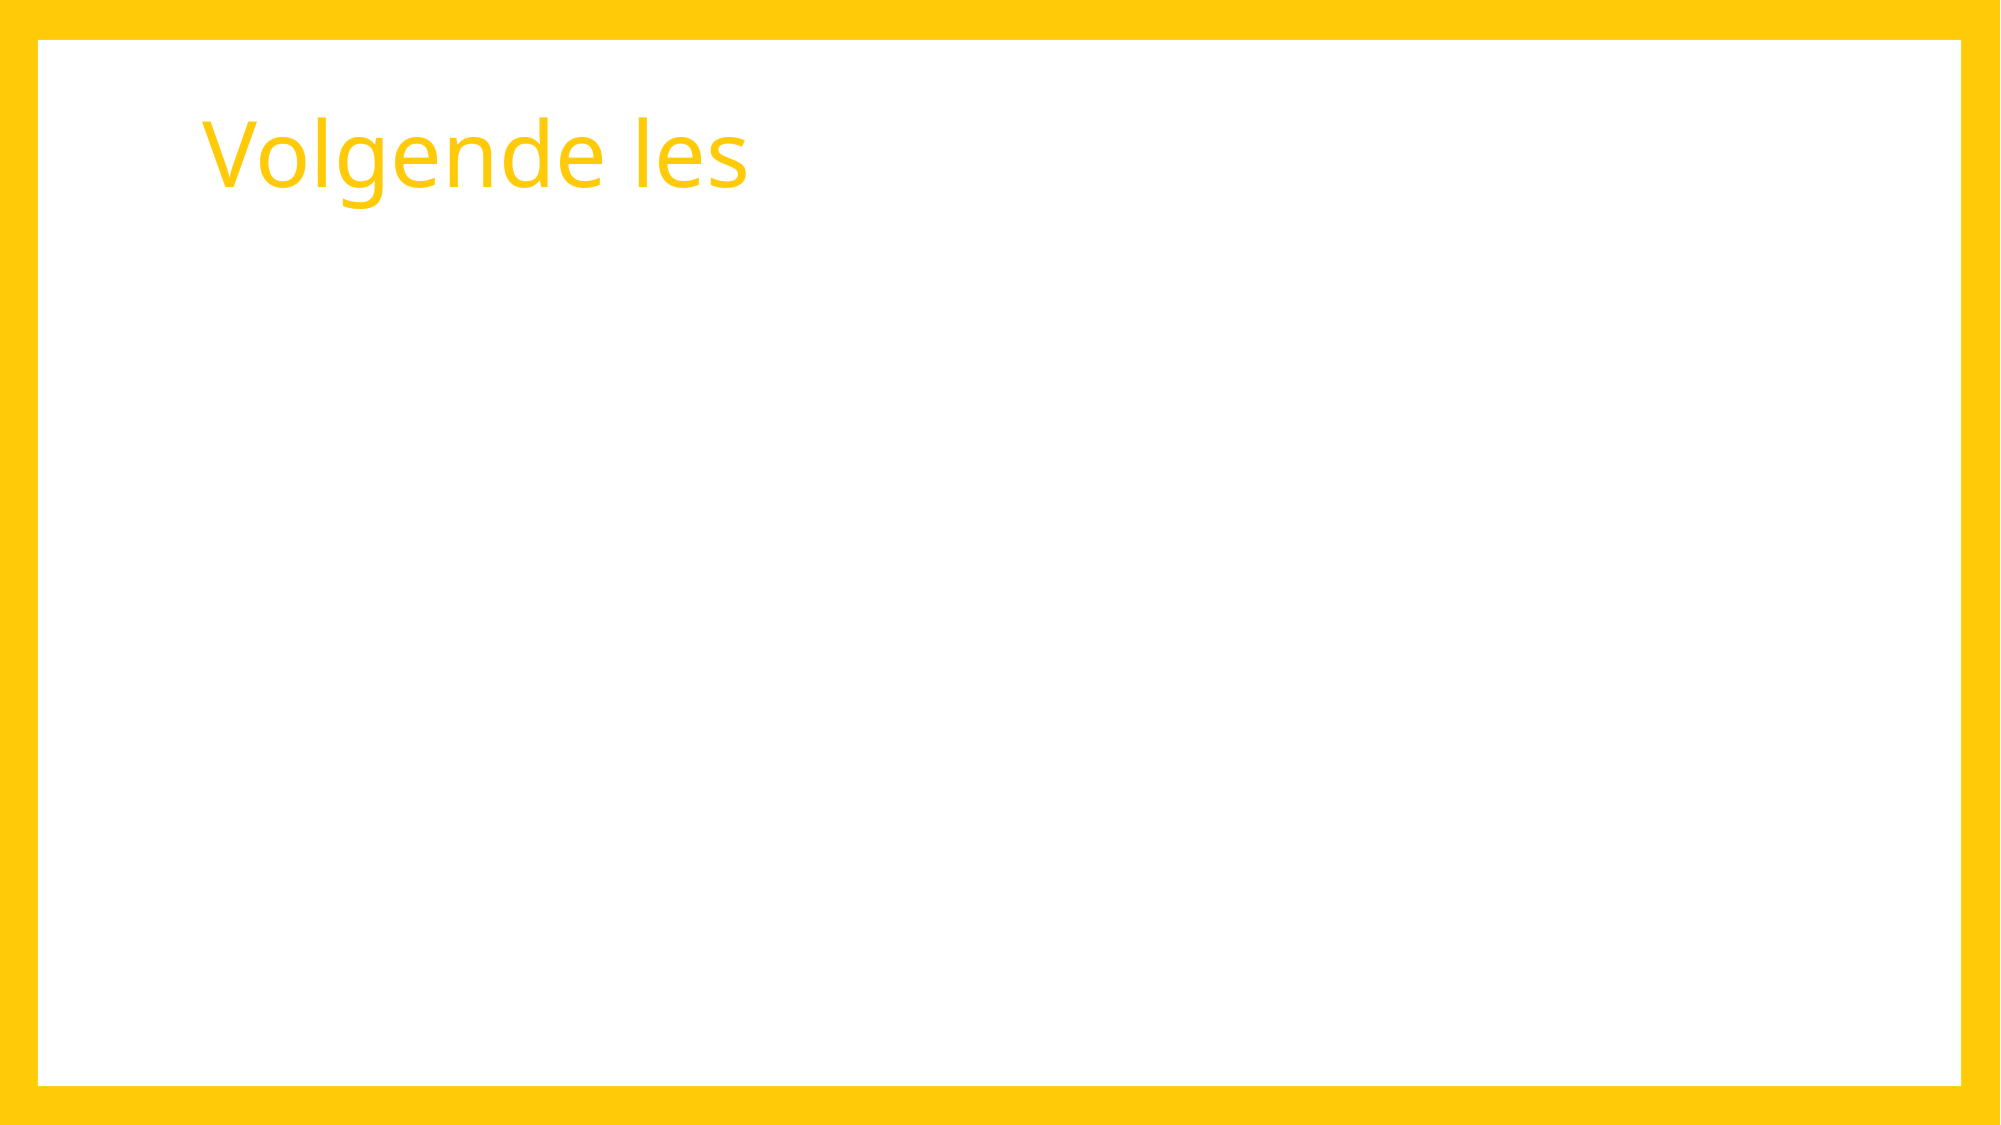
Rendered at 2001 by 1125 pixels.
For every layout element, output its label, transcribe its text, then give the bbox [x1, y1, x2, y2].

title Volgende les [187, 46, 1808, 270]
